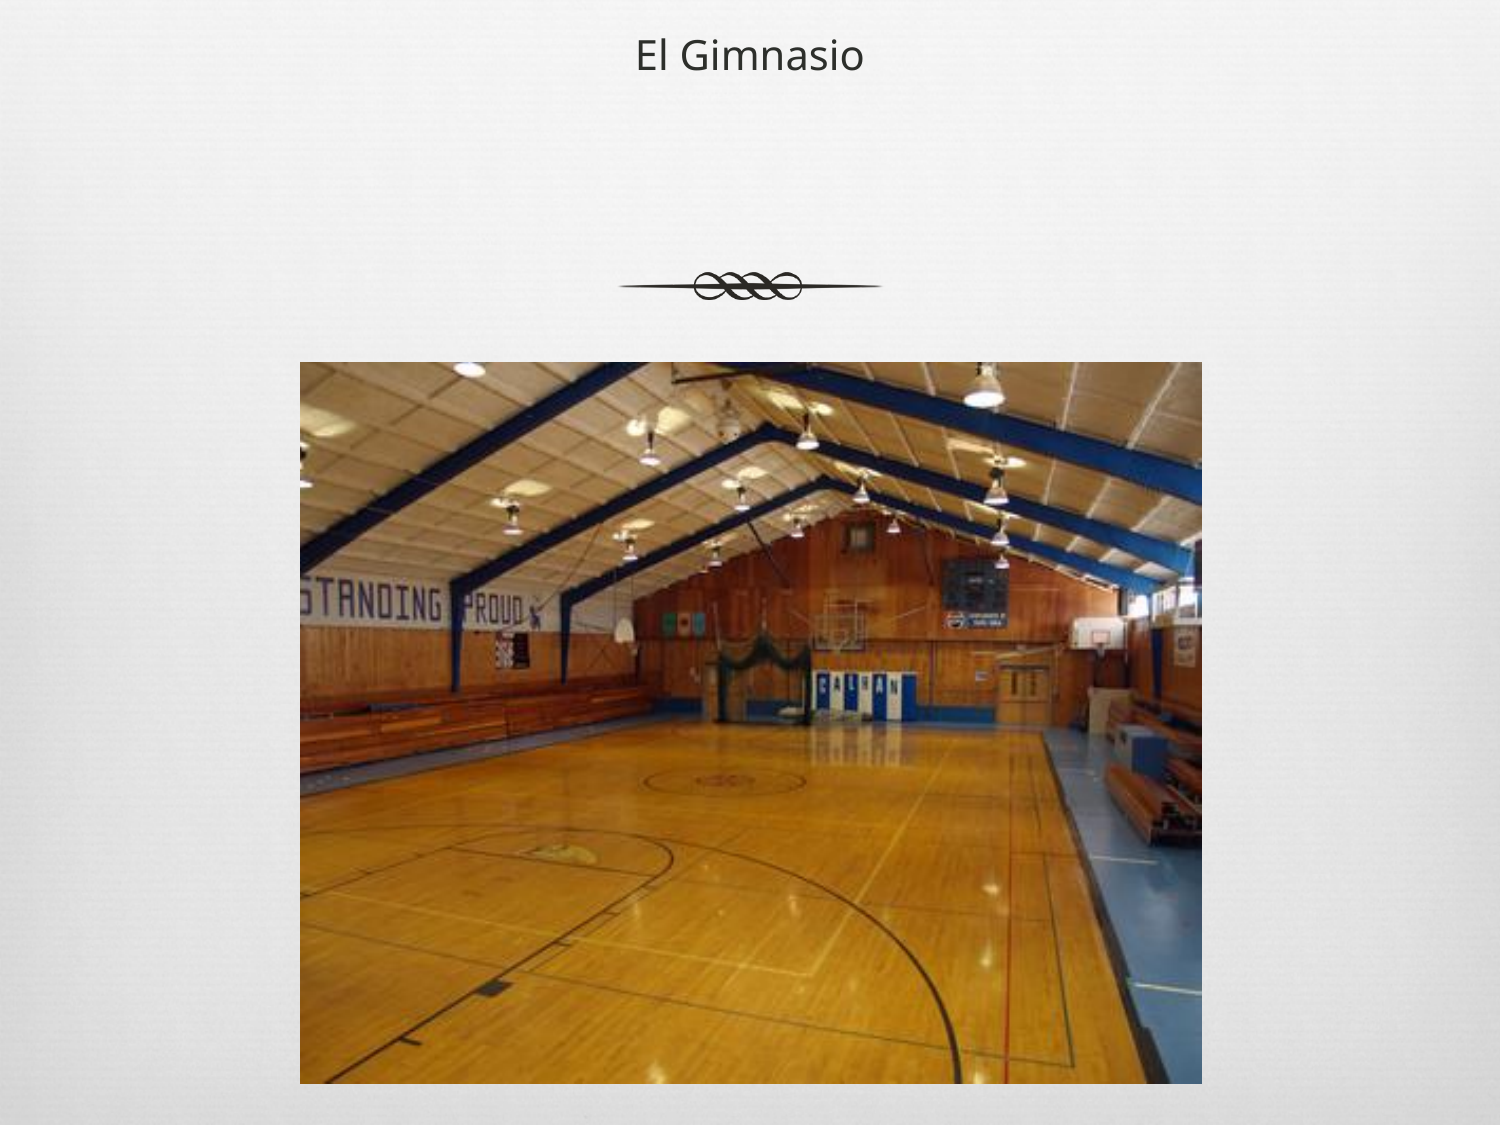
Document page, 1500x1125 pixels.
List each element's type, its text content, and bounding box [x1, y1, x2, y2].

picture [615, 272, 885, 300]
title El Gimnasio [112, 11, 1388, 98]
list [31, 361, 1472, 1084]
